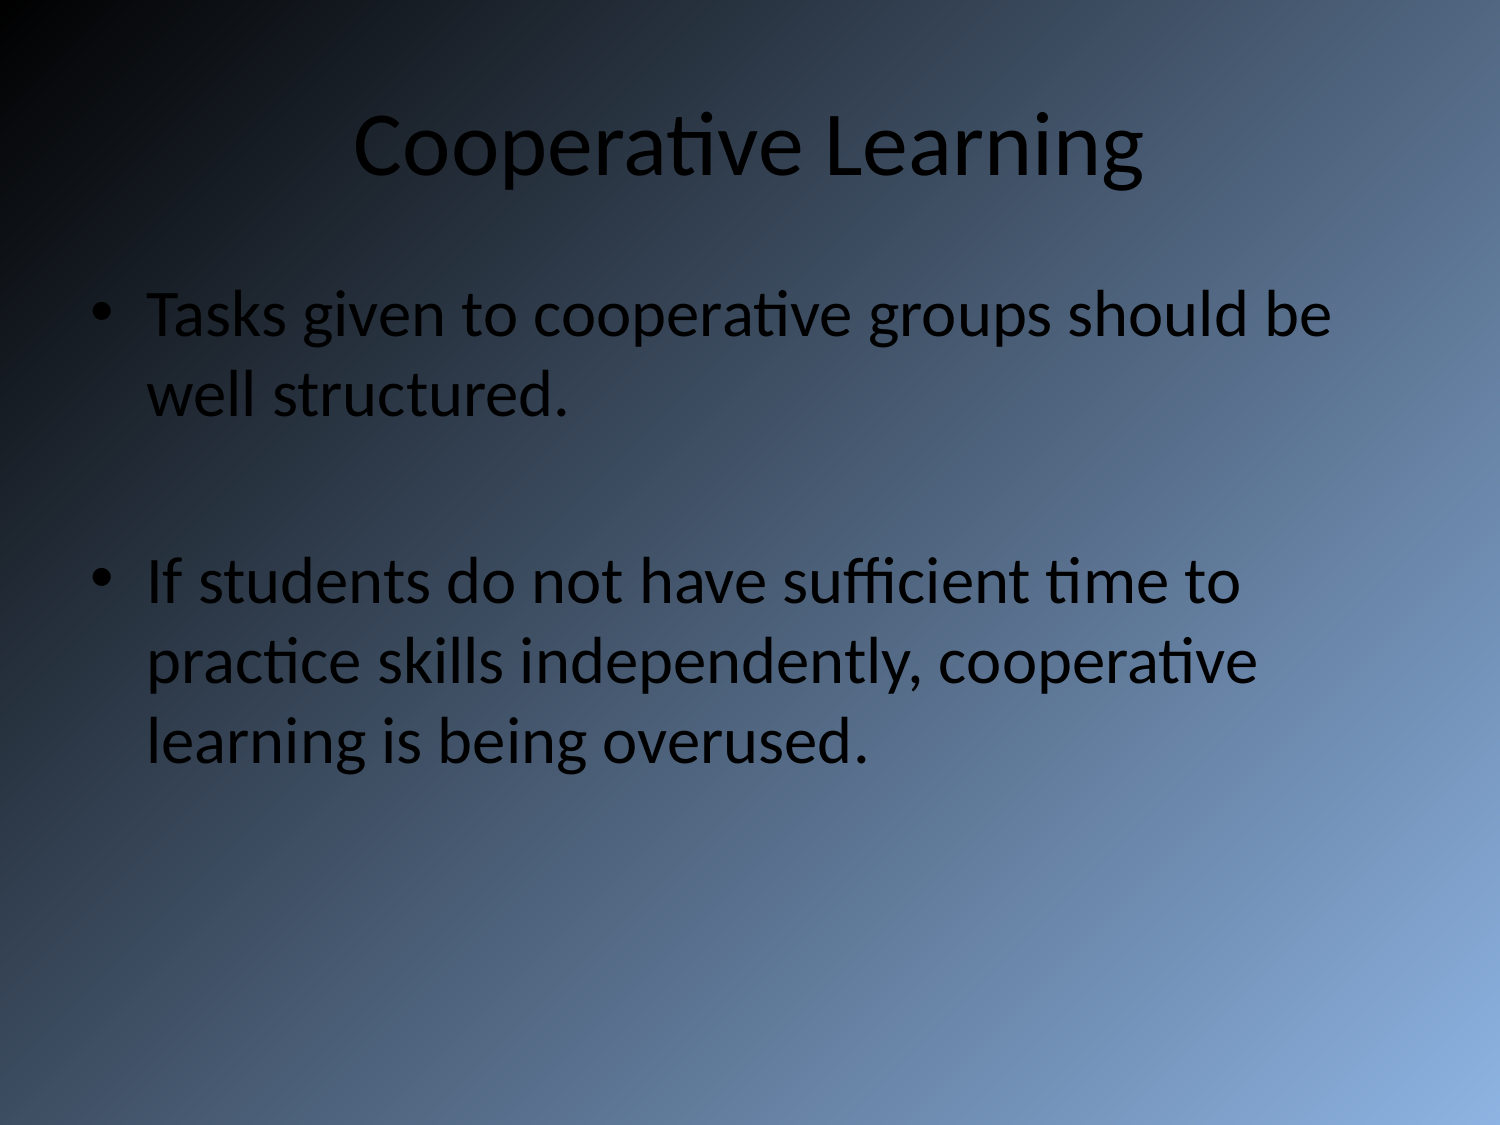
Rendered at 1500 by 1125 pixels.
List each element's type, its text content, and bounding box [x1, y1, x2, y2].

title Cooperative Learning [75, 45, 1425, 233]
list Tasks given to cooperative groups should be well structured. If students do not have sufficient time to practice skills independently, cooperative learning is being overused. [75, 262, 1425, 1005]
